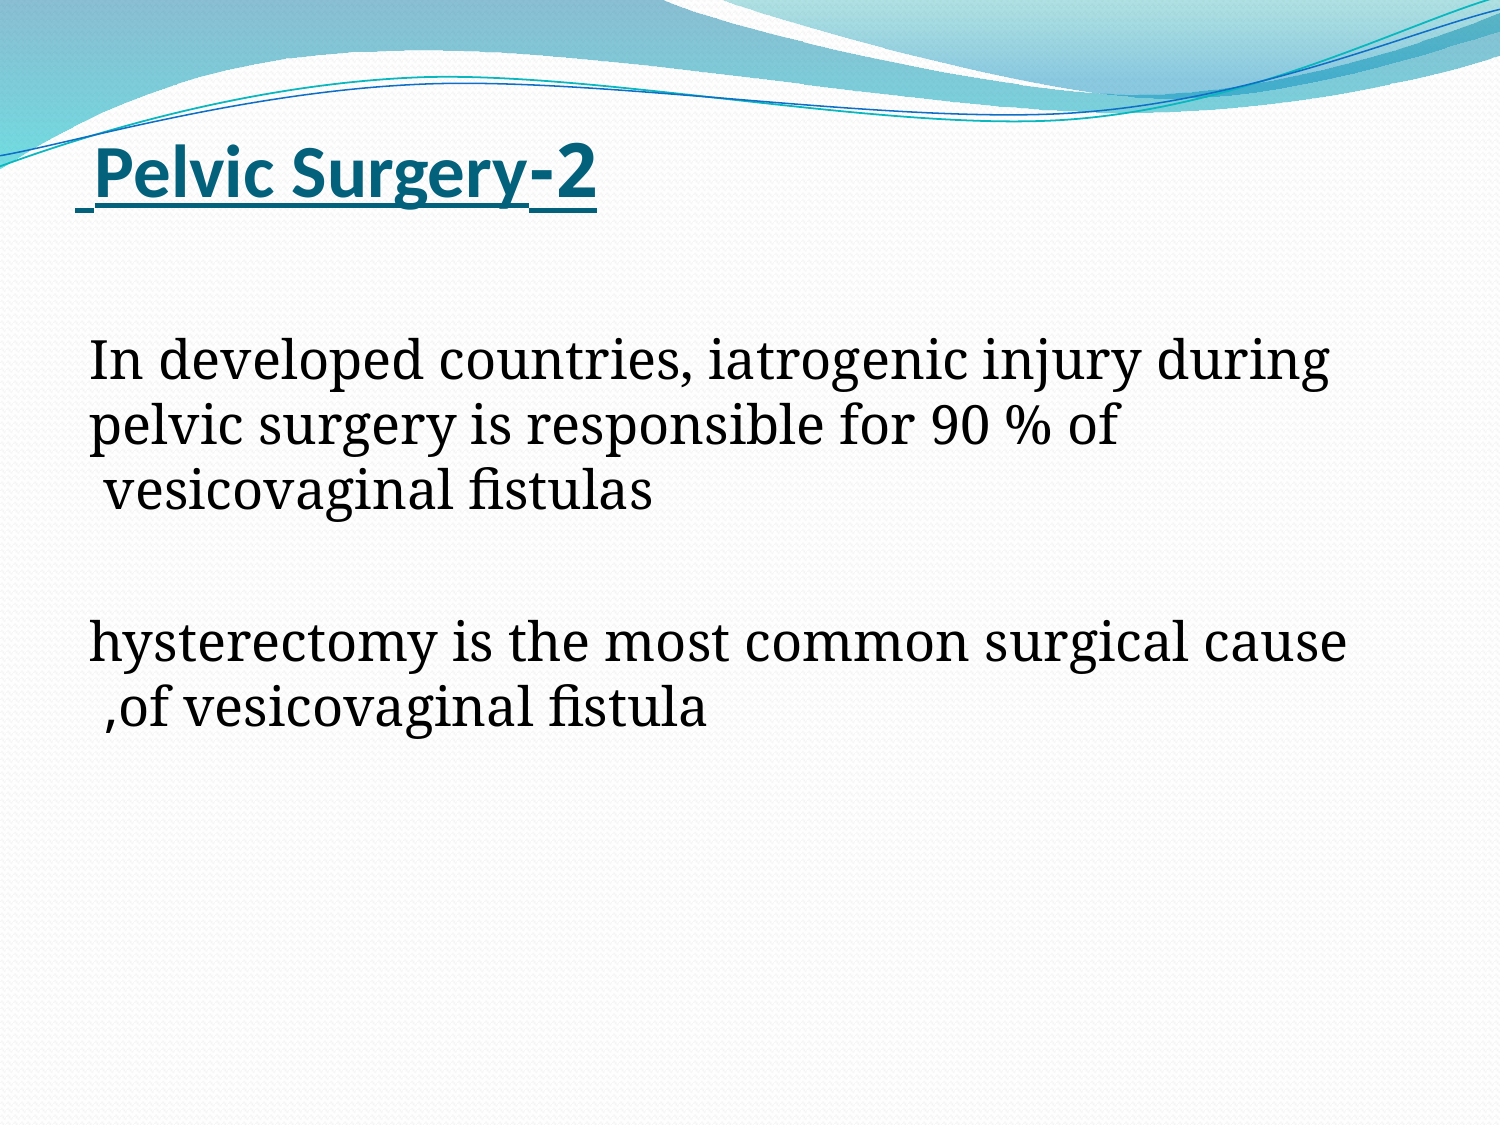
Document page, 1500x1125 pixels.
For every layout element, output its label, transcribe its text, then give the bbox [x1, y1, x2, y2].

list In developed countries, iatrogenic injury during pelvic surgery is responsible for 90 % of vesicovaginal fistulas hysterectomy is the most common surgical cause of vesicovaginal fistula, [75, 317, 1425, 1038]
title 2-Pelvic Surgery [75, 115, 1425, 303]
